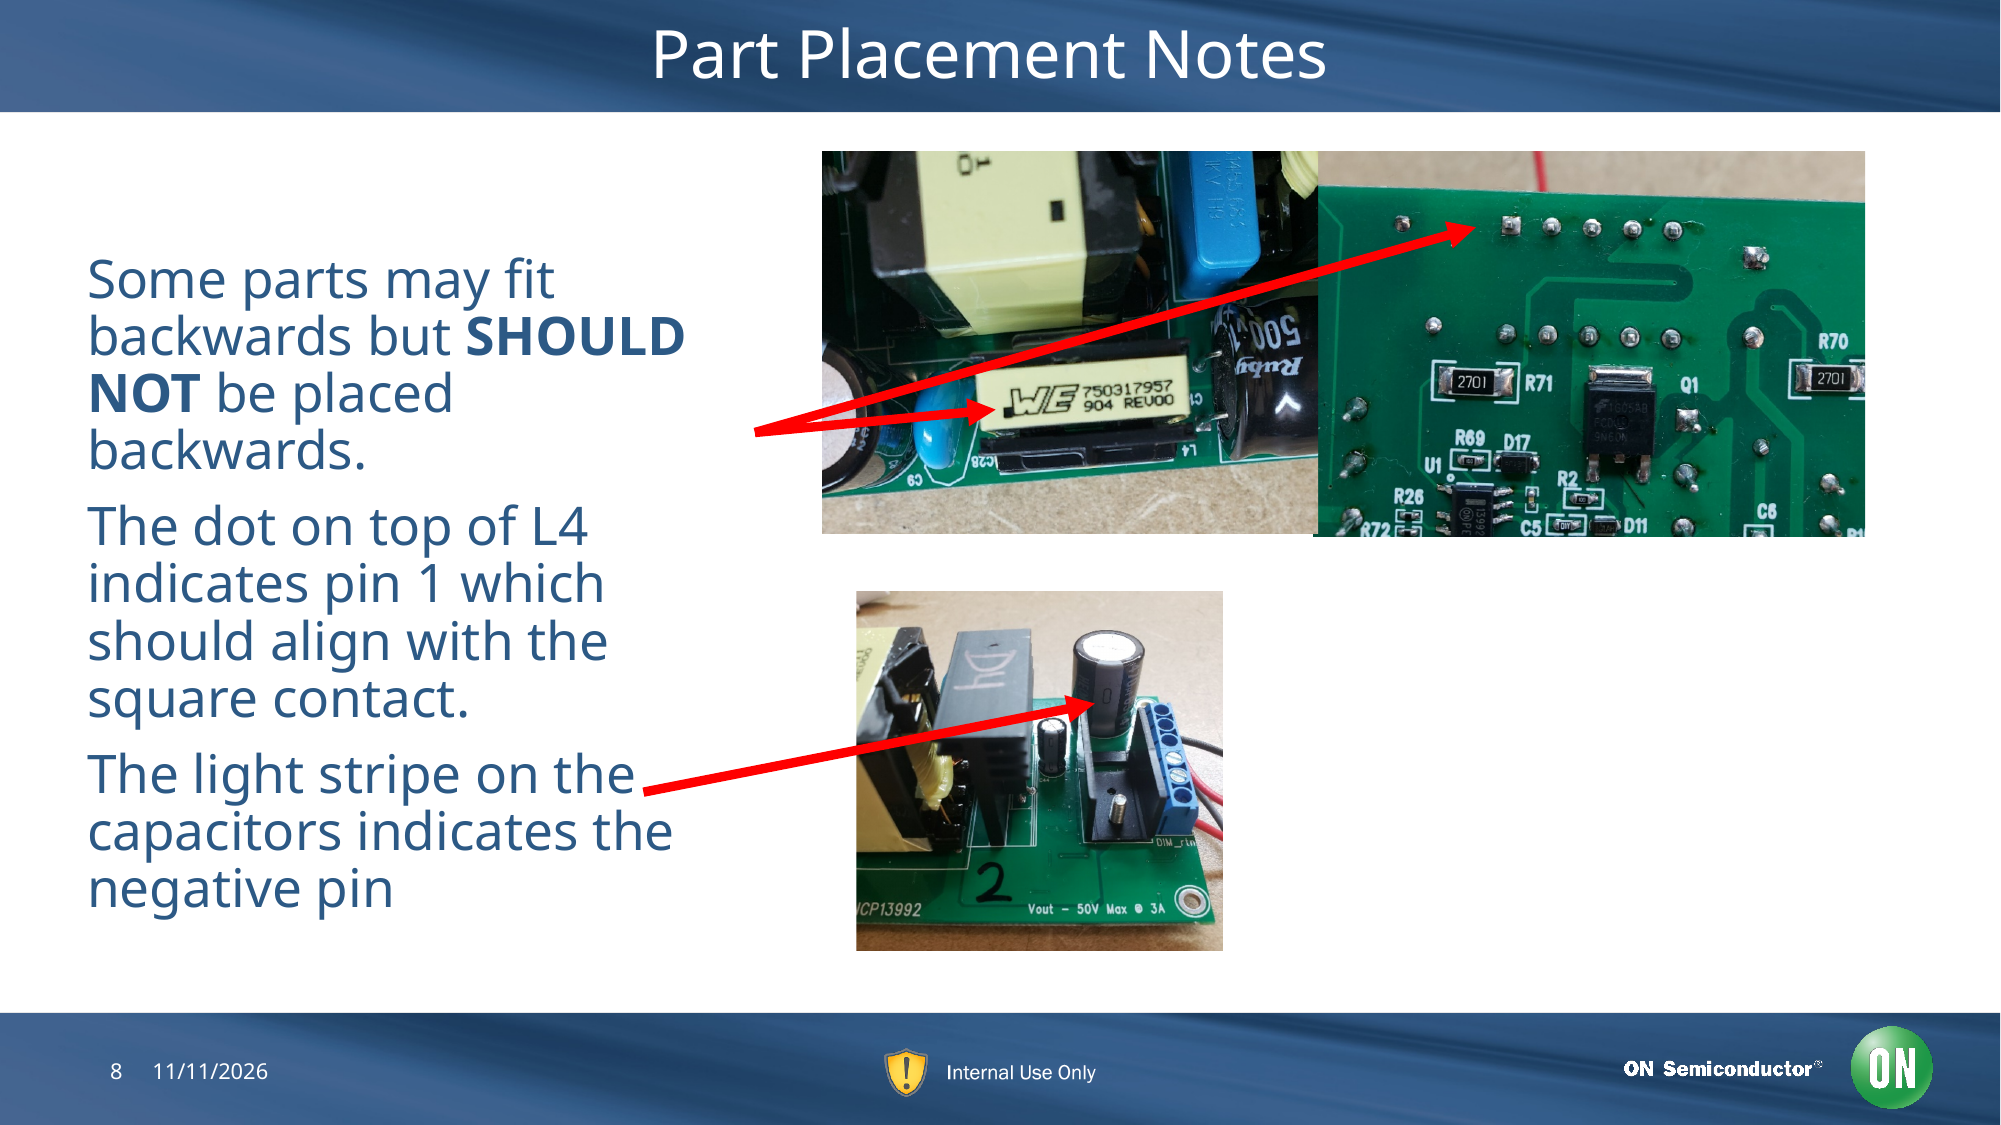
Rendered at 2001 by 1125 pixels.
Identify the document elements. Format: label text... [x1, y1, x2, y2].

list Some parts may fit backwards but SHOULD NOT be placed backwards. The dot on top of L4 indicates pin 1 which should align with the square contact. The light stripe on the capacitors indicates the negative pin [72, 245, 728, 934]
title Part Placement Notes [137, 0, 1843, 115]
slide_number 8 [28, 1042, 138, 1103]
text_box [643, 703, 1095, 793]
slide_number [138, 1042, 588, 1103]
picture [0, 0, 2001, 1125]
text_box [754, 227, 1476, 433]
